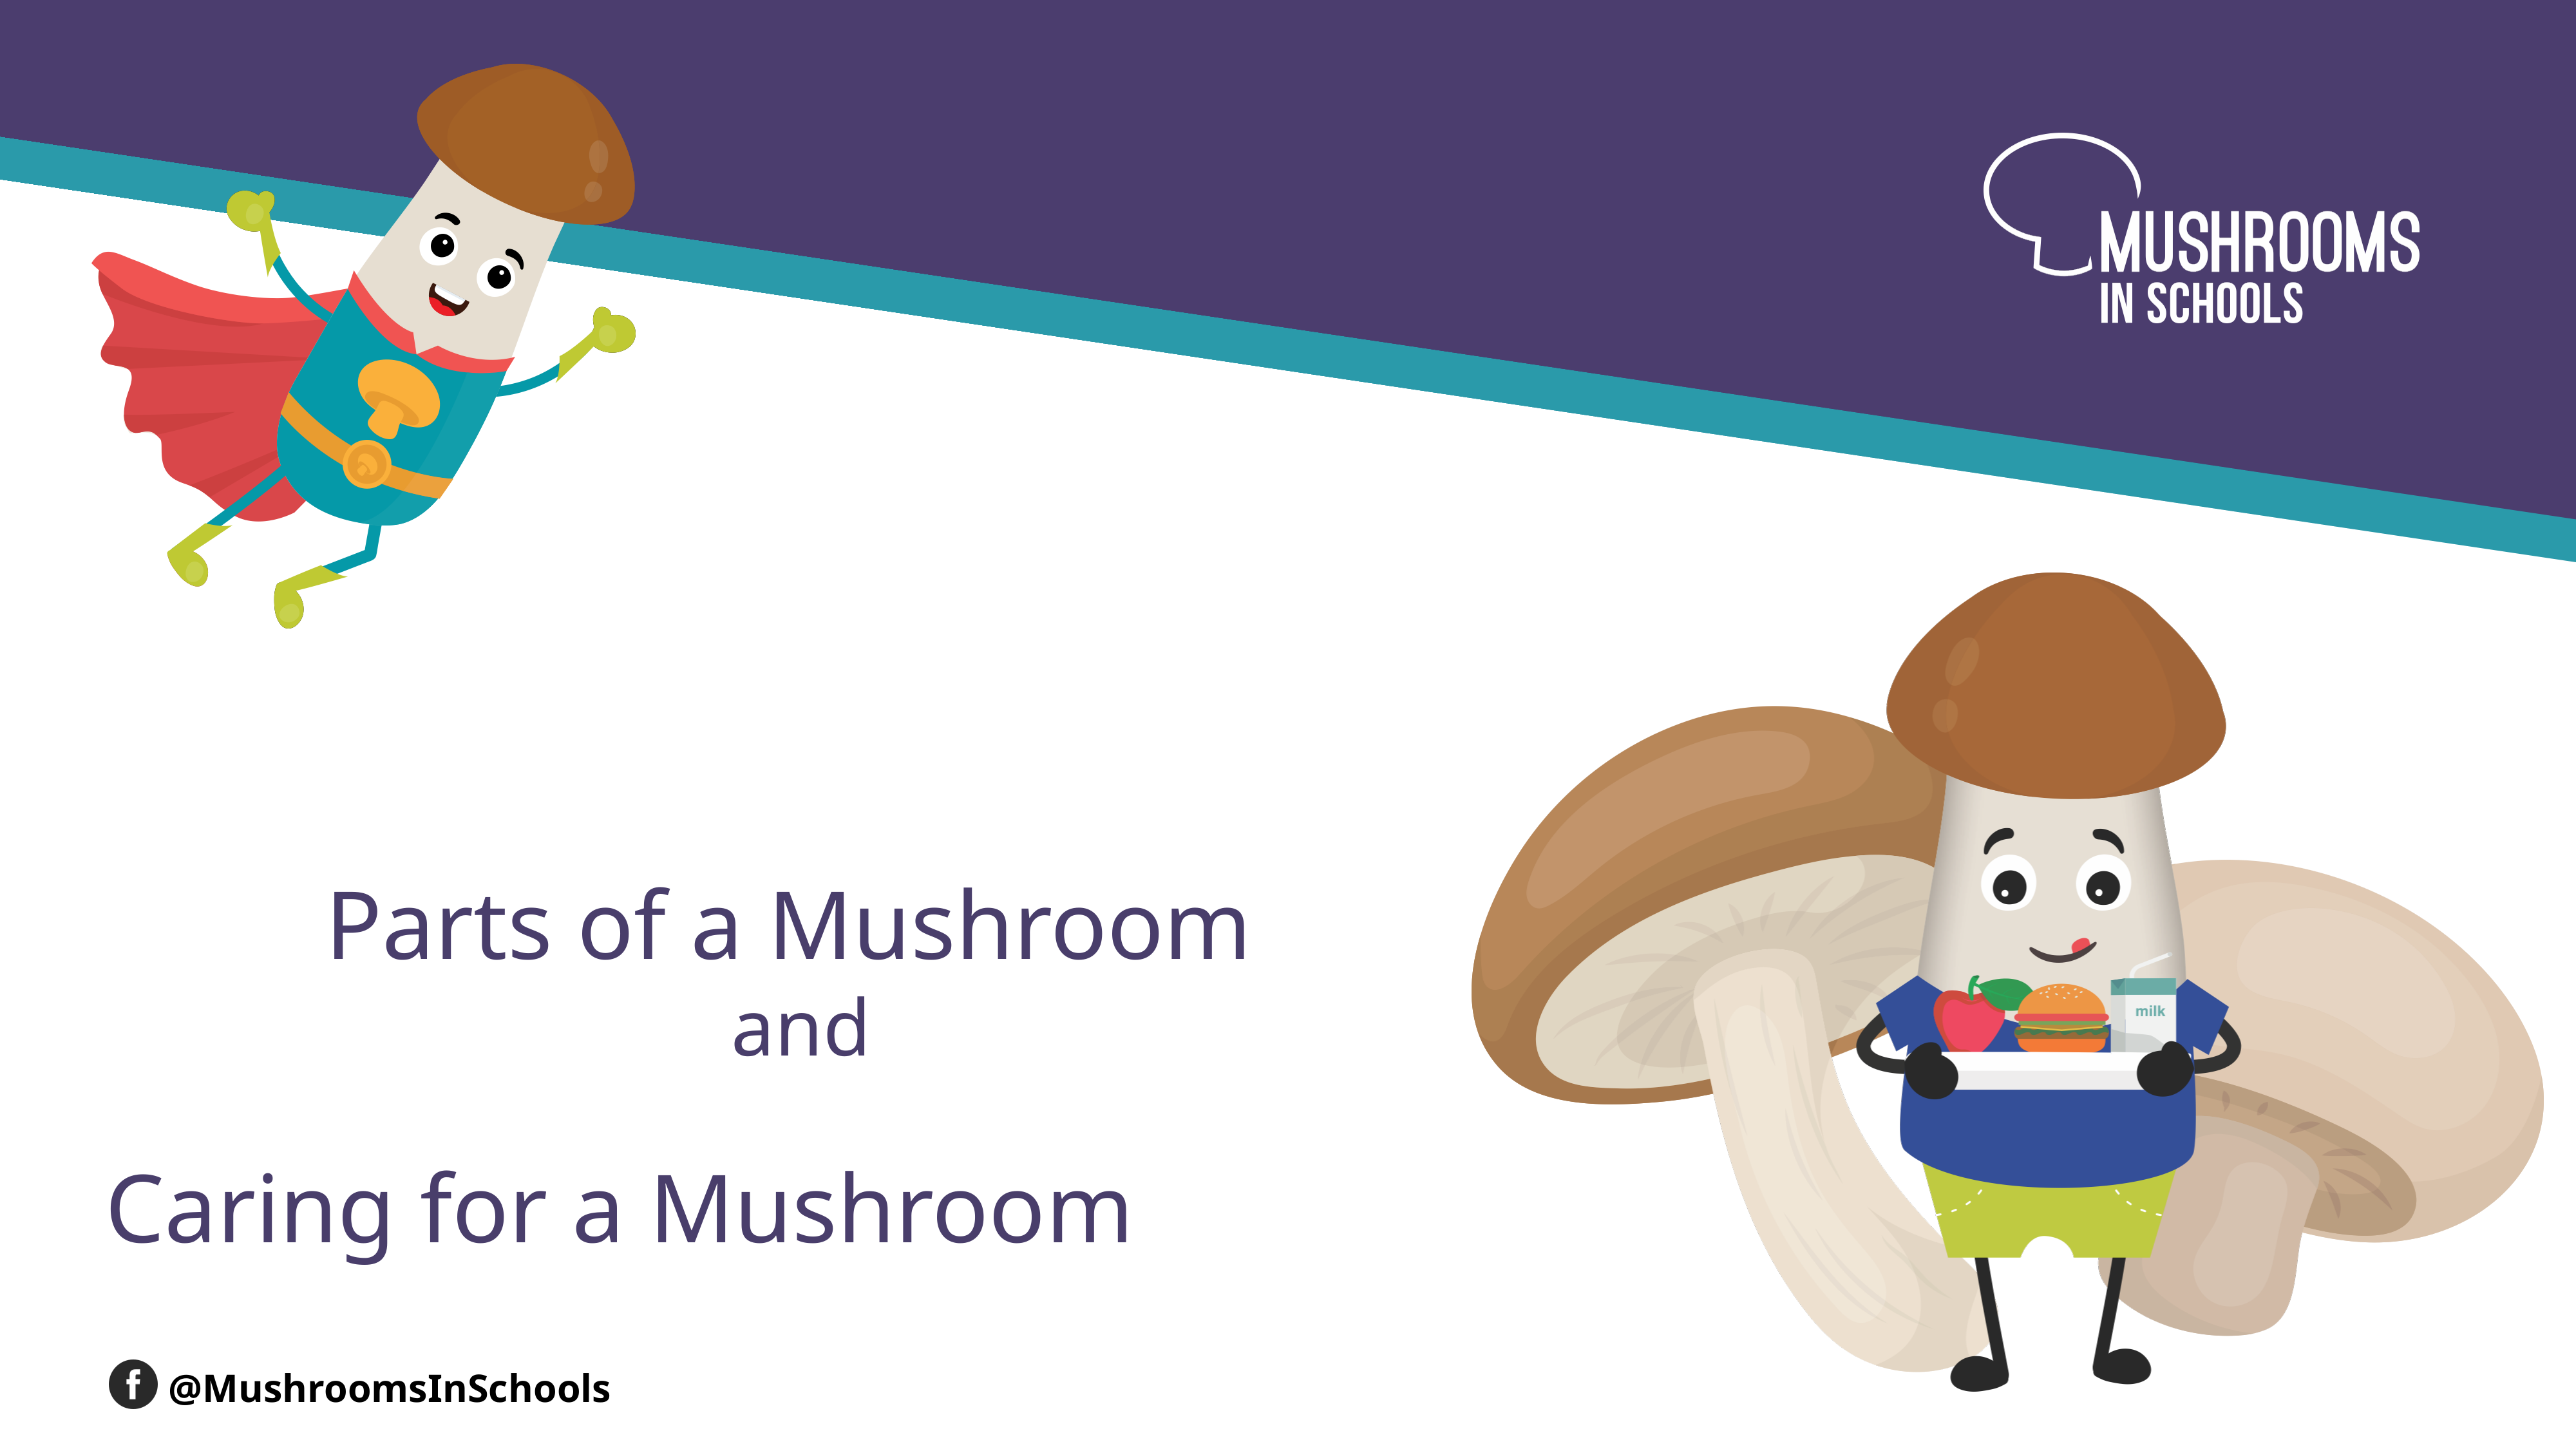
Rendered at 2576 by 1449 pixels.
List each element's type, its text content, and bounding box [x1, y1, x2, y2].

text_box Caring for a Mushroom [100, 1037, 1472, 1267]
text_box Parts of a Mushroom and [30, 586, 1472, 1077]
picture [1472, 573, 2544, 1392]
picture [0, 0, 2576, 629]
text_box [109, 1352, 619, 1416]
